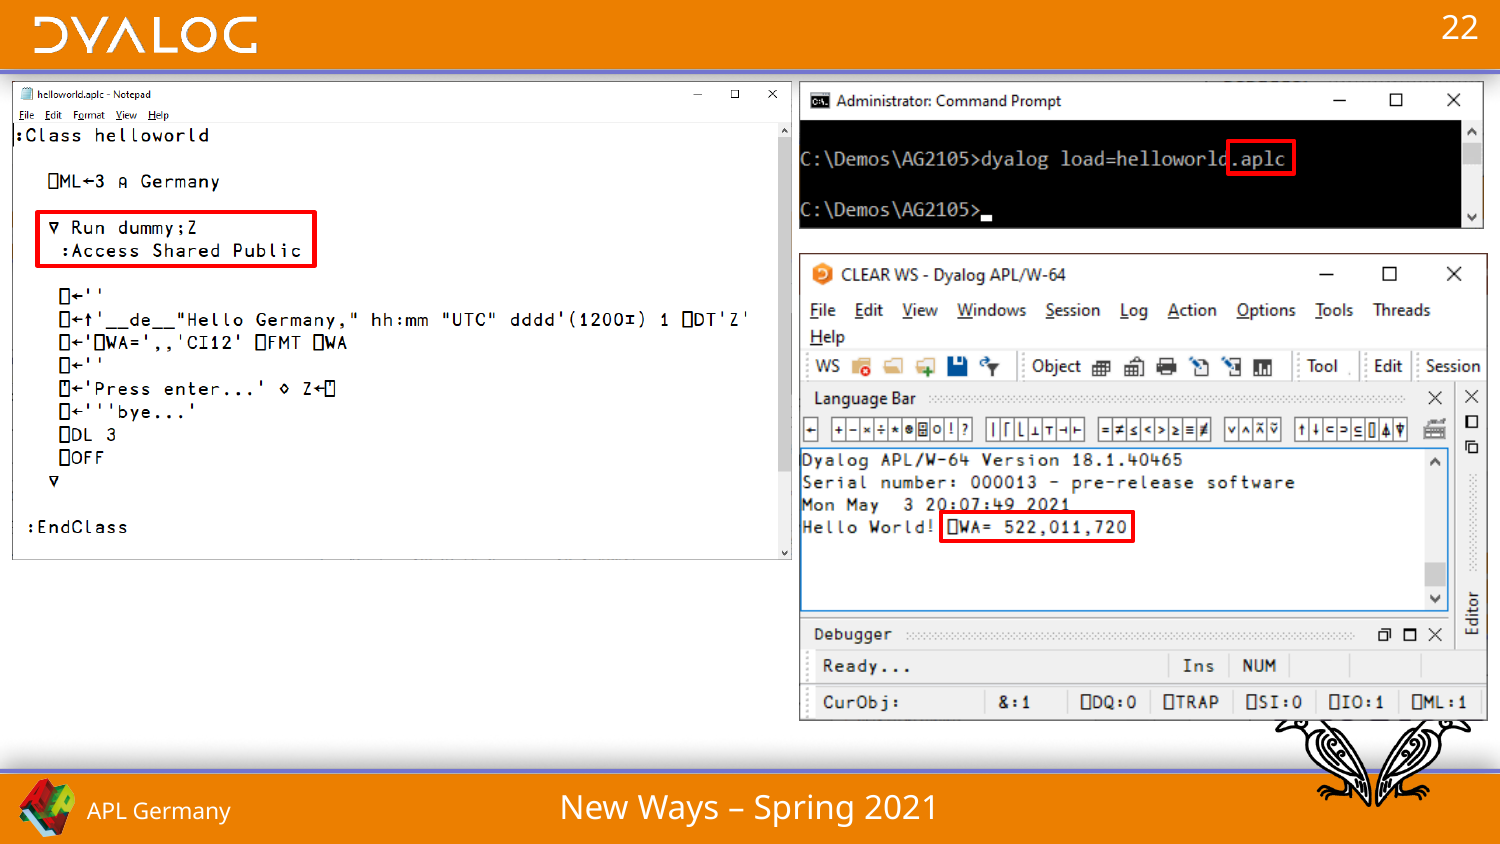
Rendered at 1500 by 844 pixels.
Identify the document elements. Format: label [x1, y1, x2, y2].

list [799, 81, 1485, 229]
picture [0, 253, 1500, 844]
picture [0, 0, 1500, 561]
